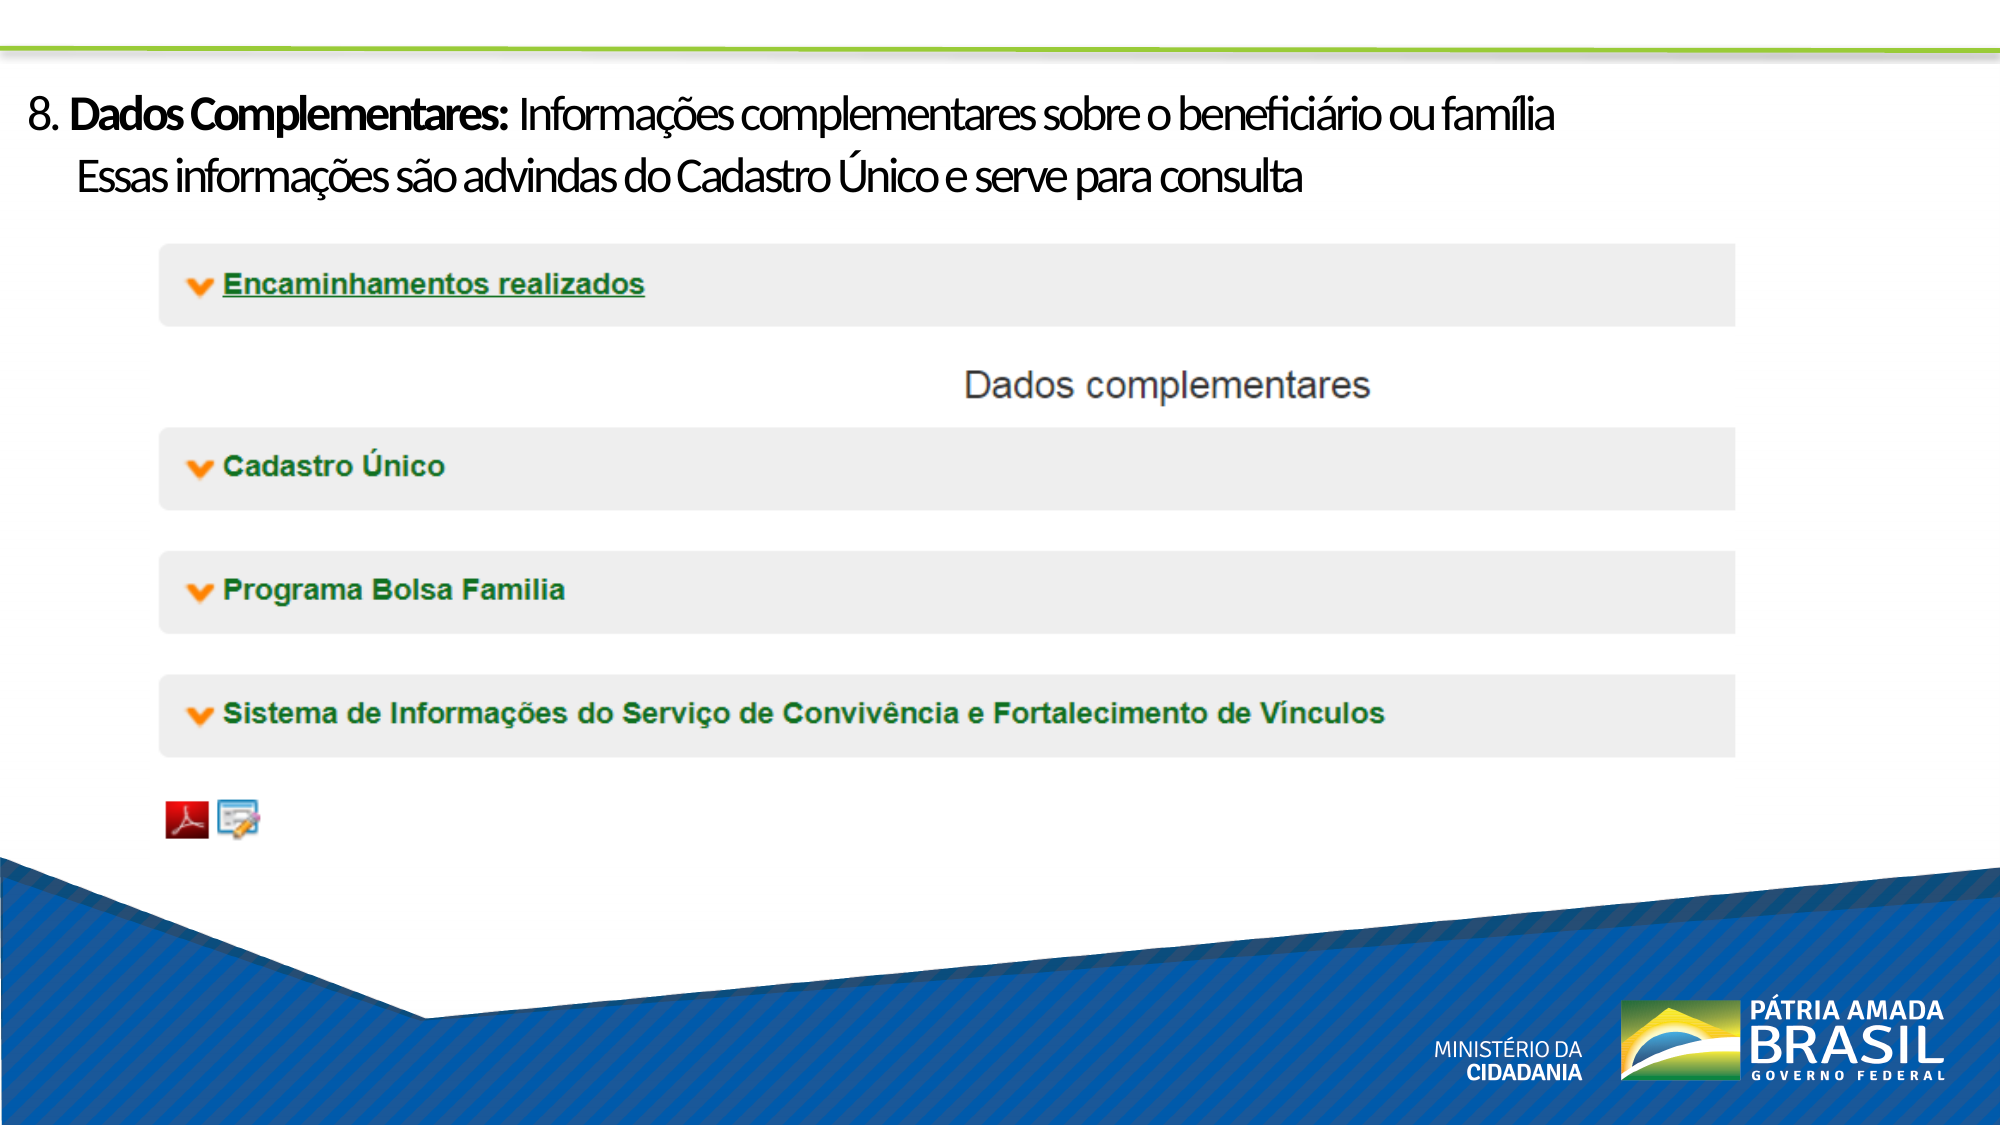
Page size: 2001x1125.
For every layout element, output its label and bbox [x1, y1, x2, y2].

text_box [0, 45, 2000, 54]
picture [0, 60, 2000, 1125]
